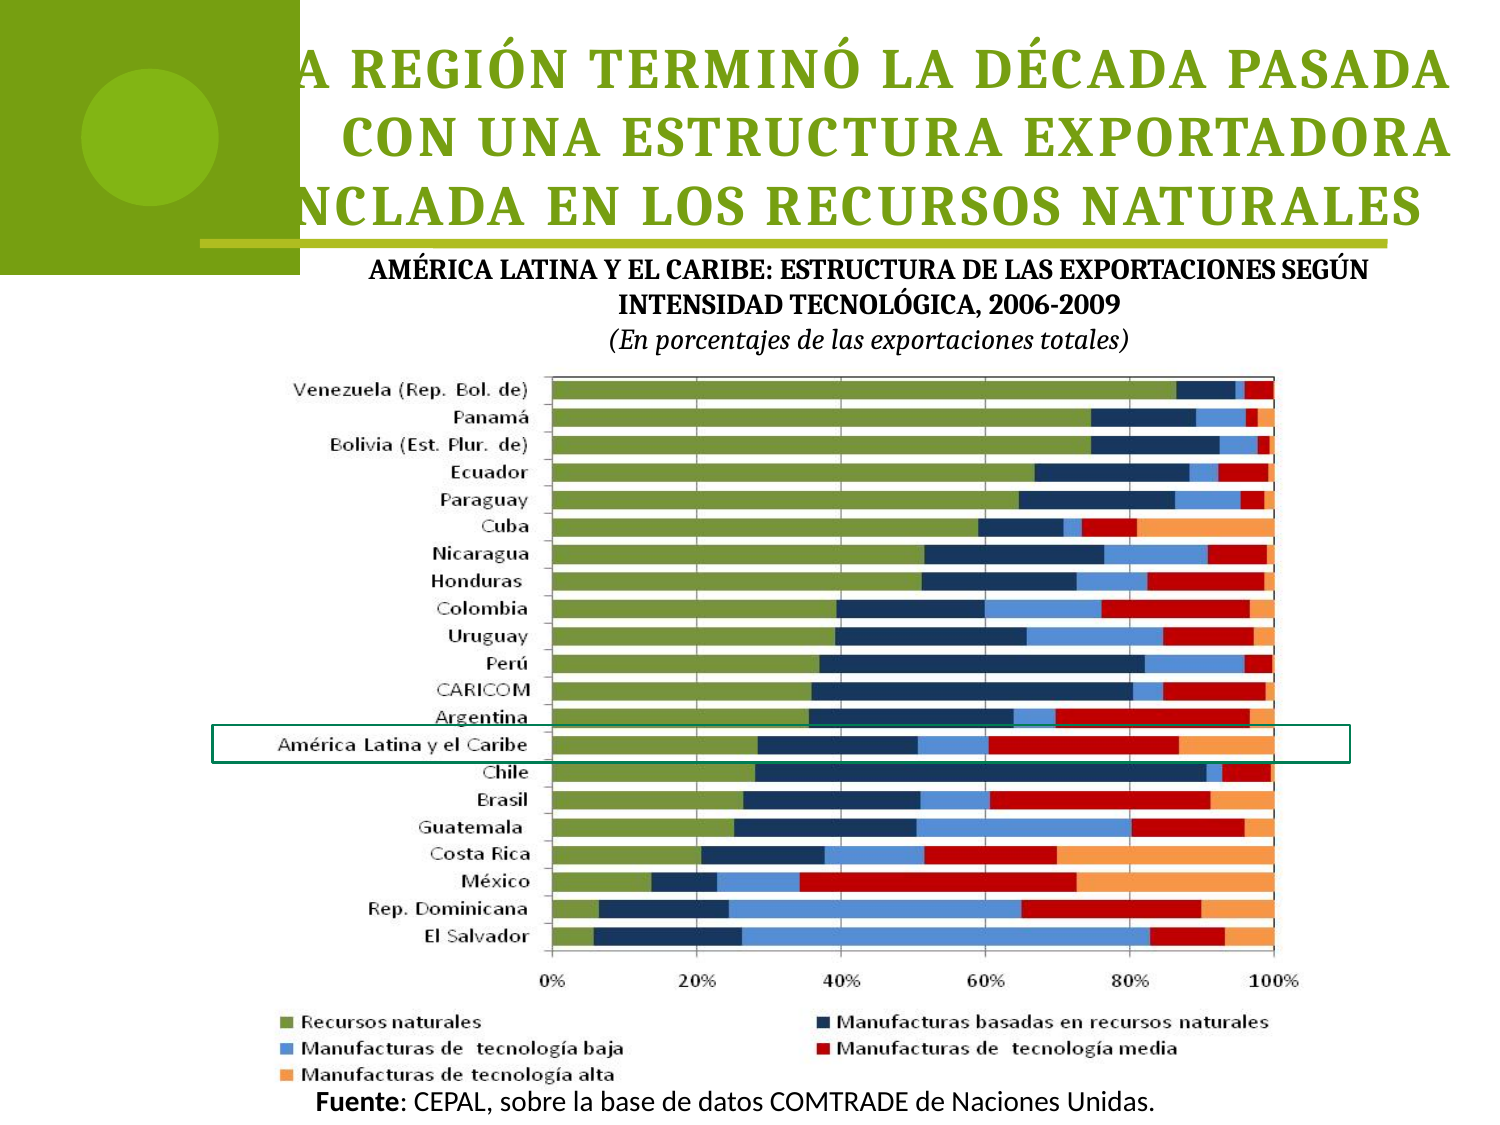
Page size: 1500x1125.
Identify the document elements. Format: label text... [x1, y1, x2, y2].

text_box [1316, 724, 1351, 764]
text_box Fuente: CEPAL, sobre la base de datos COMTRADE de Naciones Unidas. [301, 1074, 1427, 1125]
picture [212, 349, 1313, 1097]
title la región terminó la década pasada con una estructura exportadora anclada en los recursos naturales [225, 12, 1471, 256]
text_box AMÉRICA LATINA Y EL CARIBE: ESTRUCTURA DE LAS EXPORTACIONES SEGÚN INTENSIDAD TECNOLÓGICA, 2006-2009 (En porcentajes de las exportaciones totales) [301, 242, 1438, 363]
